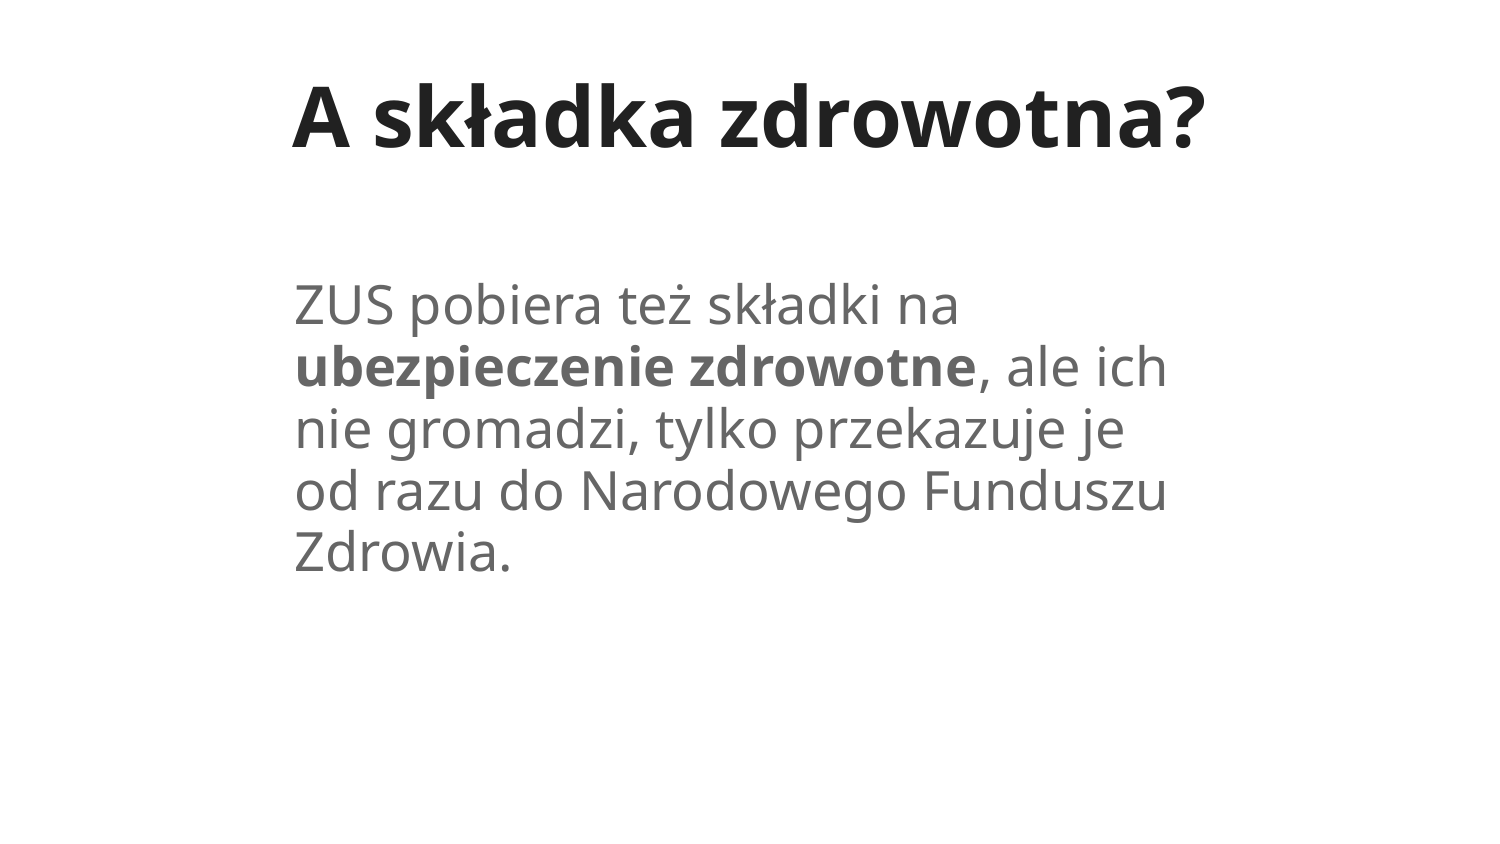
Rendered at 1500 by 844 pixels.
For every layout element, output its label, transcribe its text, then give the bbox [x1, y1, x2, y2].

title A składka zdrowotna? [51, 48, 1449, 180]
list ZUS pobiera też składki na ubezpieczenie zdrowotne, ale ich nie gromadzi, tylko przekazuje je od razu do Narodowego Funduszu Zdrowia. [279, 260, 1221, 681]
